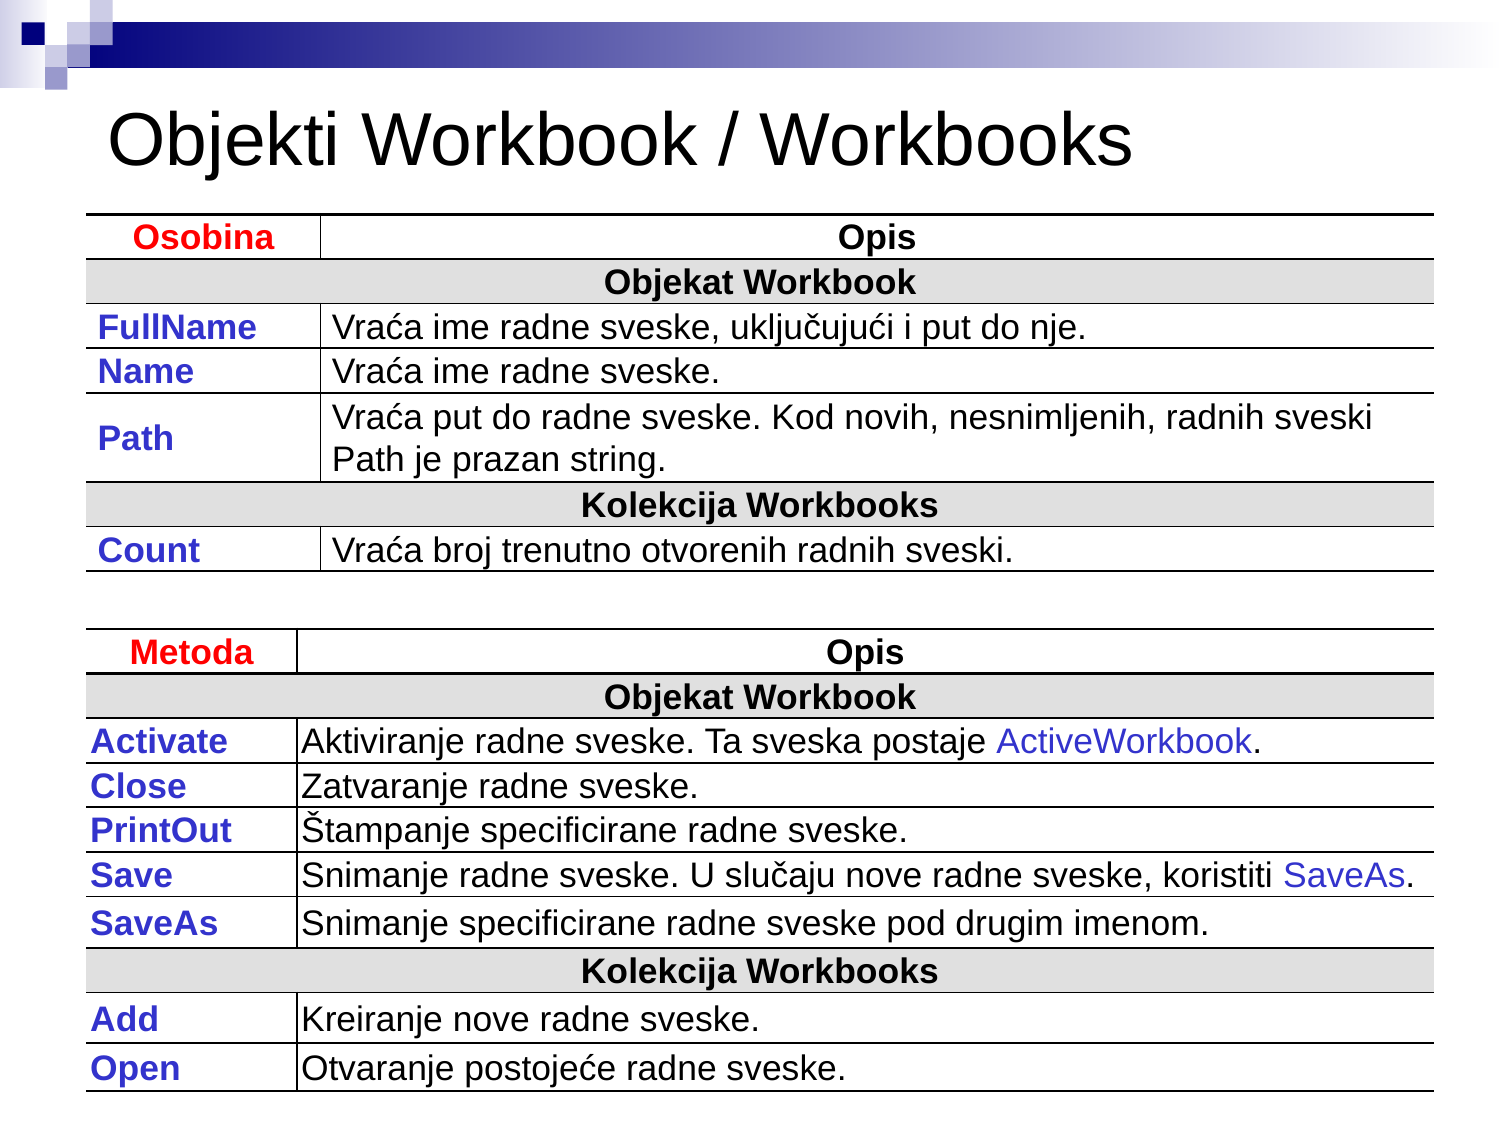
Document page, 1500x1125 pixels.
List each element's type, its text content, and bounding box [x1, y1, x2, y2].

table_cell Objekat Workbook [86, 675, 1434, 717]
table_cell Zatvaranje radne sveske. [298, 764, 1434, 806]
table_cell Path [86, 394, 320, 481]
table_cell Objekat Workbook [86, 260, 1434, 303]
table_cell Save [86, 853, 296, 896]
table_cell Štampanje specificirane radne sveske. [298, 808, 1434, 851]
table_cell Kreiranje nove radne sveske. [298, 993, 1434, 1042]
table_cell Add [86, 993, 296, 1042]
table_cell Open [86, 1044, 296, 1090]
table_cell FullName [86, 304, 320, 347]
table_cell Close [86, 764, 296, 806]
table_header Opis [321, 216, 1434, 258]
table_cell PrintOut [86, 808, 296, 851]
table_header Osobina [86, 216, 320, 258]
table_cell Name [86, 349, 320, 392]
table_cell Otvaranje postojeće radne sveske. [298, 1044, 1434, 1090]
table_cell Vraća put do radne sveske. Kod novih, nesnimljenih, radnih sveski Path je prazan string. [321, 394, 1434, 481]
table_cell SaveAs [86, 897, 296, 947]
table_cell Kolekcija Workbooks [86, 949, 1434, 992]
table_cell Activate [86, 719, 296, 762]
table_header Metoda [86, 630, 296, 672]
table_cell Snimanje radne sveske. U slučaju nove radne sveske, koristiti SaveAs. [298, 853, 1434, 896]
table_cell Count [86, 527, 320, 570]
title Objekti Workbook / Workbooks [92, 75, 1172, 197]
table_cell Vraća ime radne sveske, uključujući i put do nje. [321, 304, 1434, 347]
table_header Opis [298, 630, 1434, 672]
table_cell Kolekcija Workbooks [86, 483, 1434, 526]
table_cell Snimanje specificirane radne sveske pod drugim imenom. [298, 897, 1434, 947]
table_cell Vraća broj trenutno otvorenih radnih sveski. [321, 527, 1434, 570]
table_cell Aktiviranje radne sveske. Ta sveska postaje ActiveWorkbook. [298, 719, 1434, 762]
table_cell Vraća ime radne sveske. [321, 349, 1434, 392]
